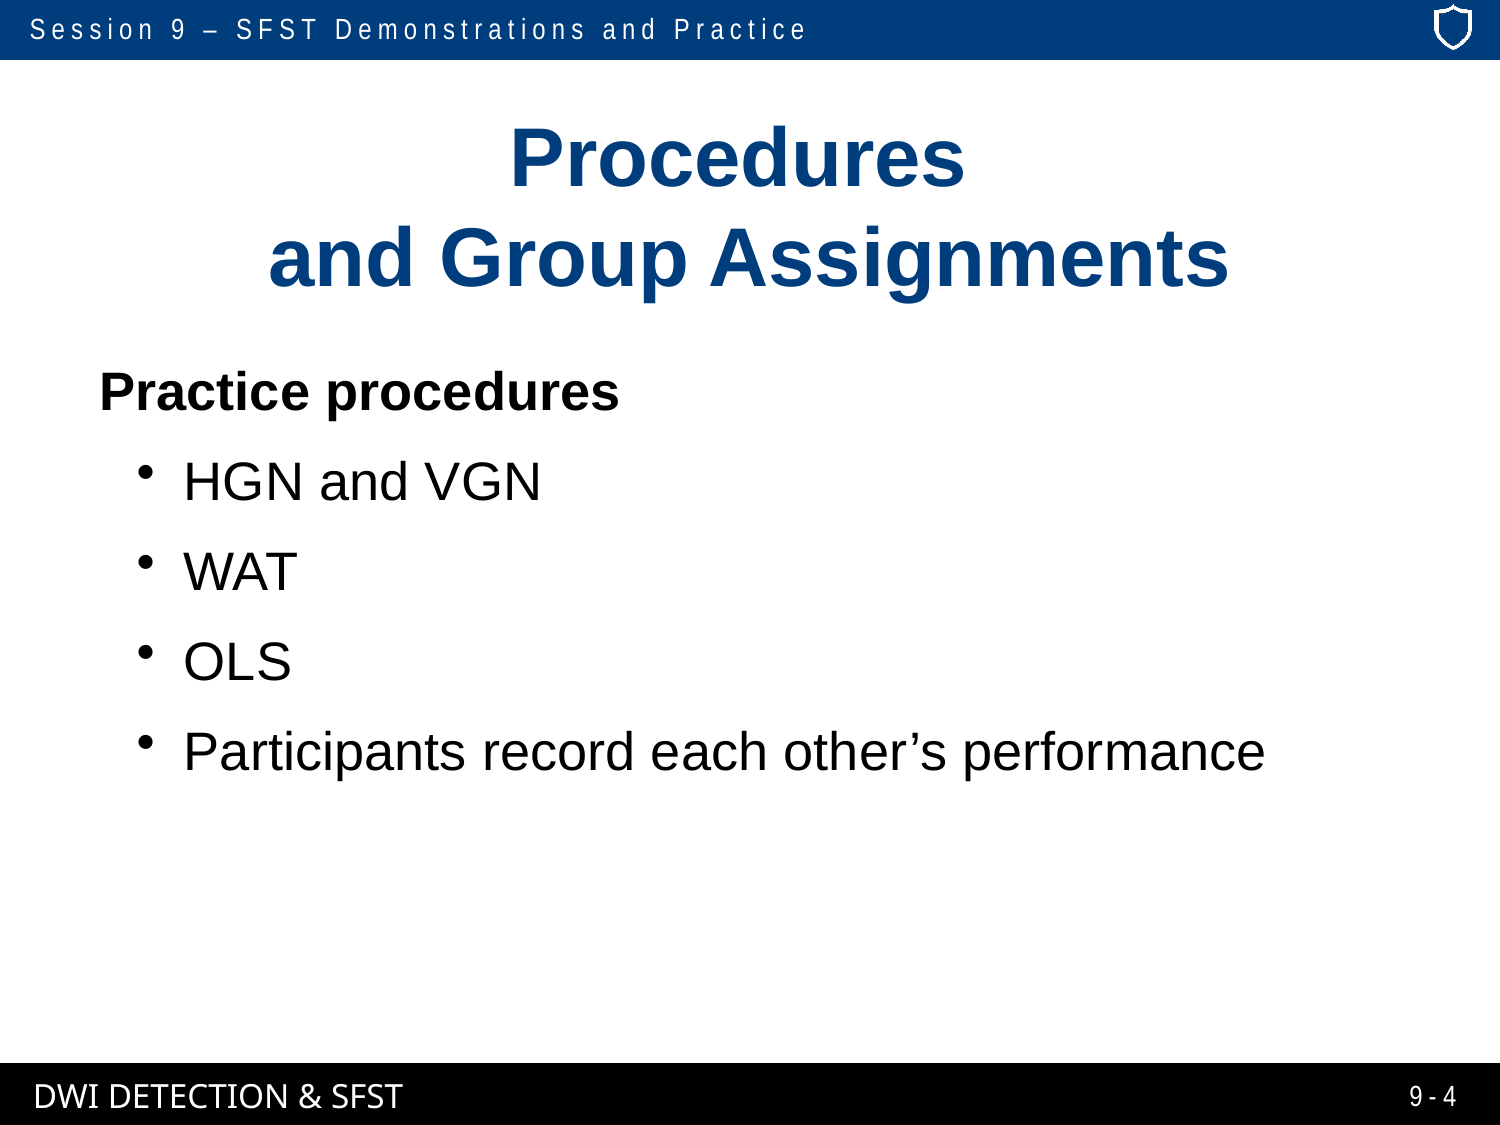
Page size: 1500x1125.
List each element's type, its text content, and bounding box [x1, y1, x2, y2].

picture [1434, 4, 1472, 50]
text_box Practice procedures HGN and VGN WAT OLS Participants record each other’s performance [80, 356, 1450, 823]
slide_number 9-4 [1121, 1064, 1472, 1125]
title Procedures and Group Assignments [50, 95, 1450, 312]
